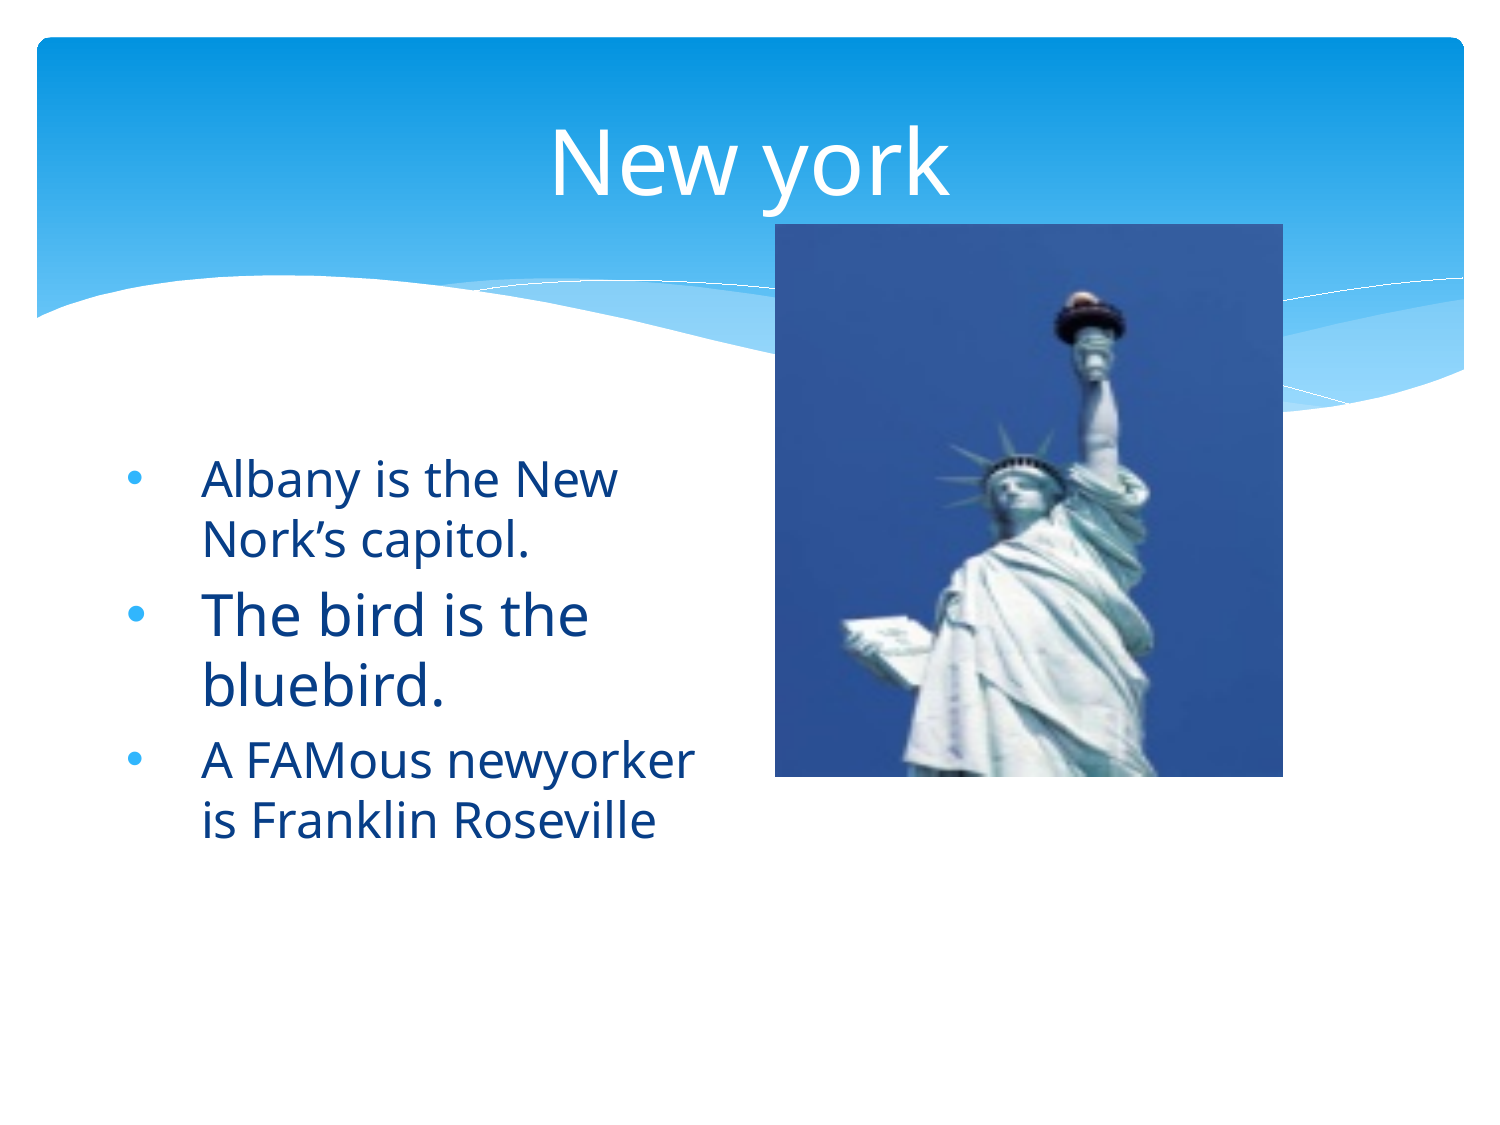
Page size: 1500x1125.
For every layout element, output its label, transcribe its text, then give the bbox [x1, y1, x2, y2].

title New york [75, 55, 1425, 261]
list Albany is the New Nork’s capitol. The bird is the bluebird. A FAMous newyorker is Franklin Roseville [111, 439, 738, 1005]
picture [774, 224, 1283, 777]
